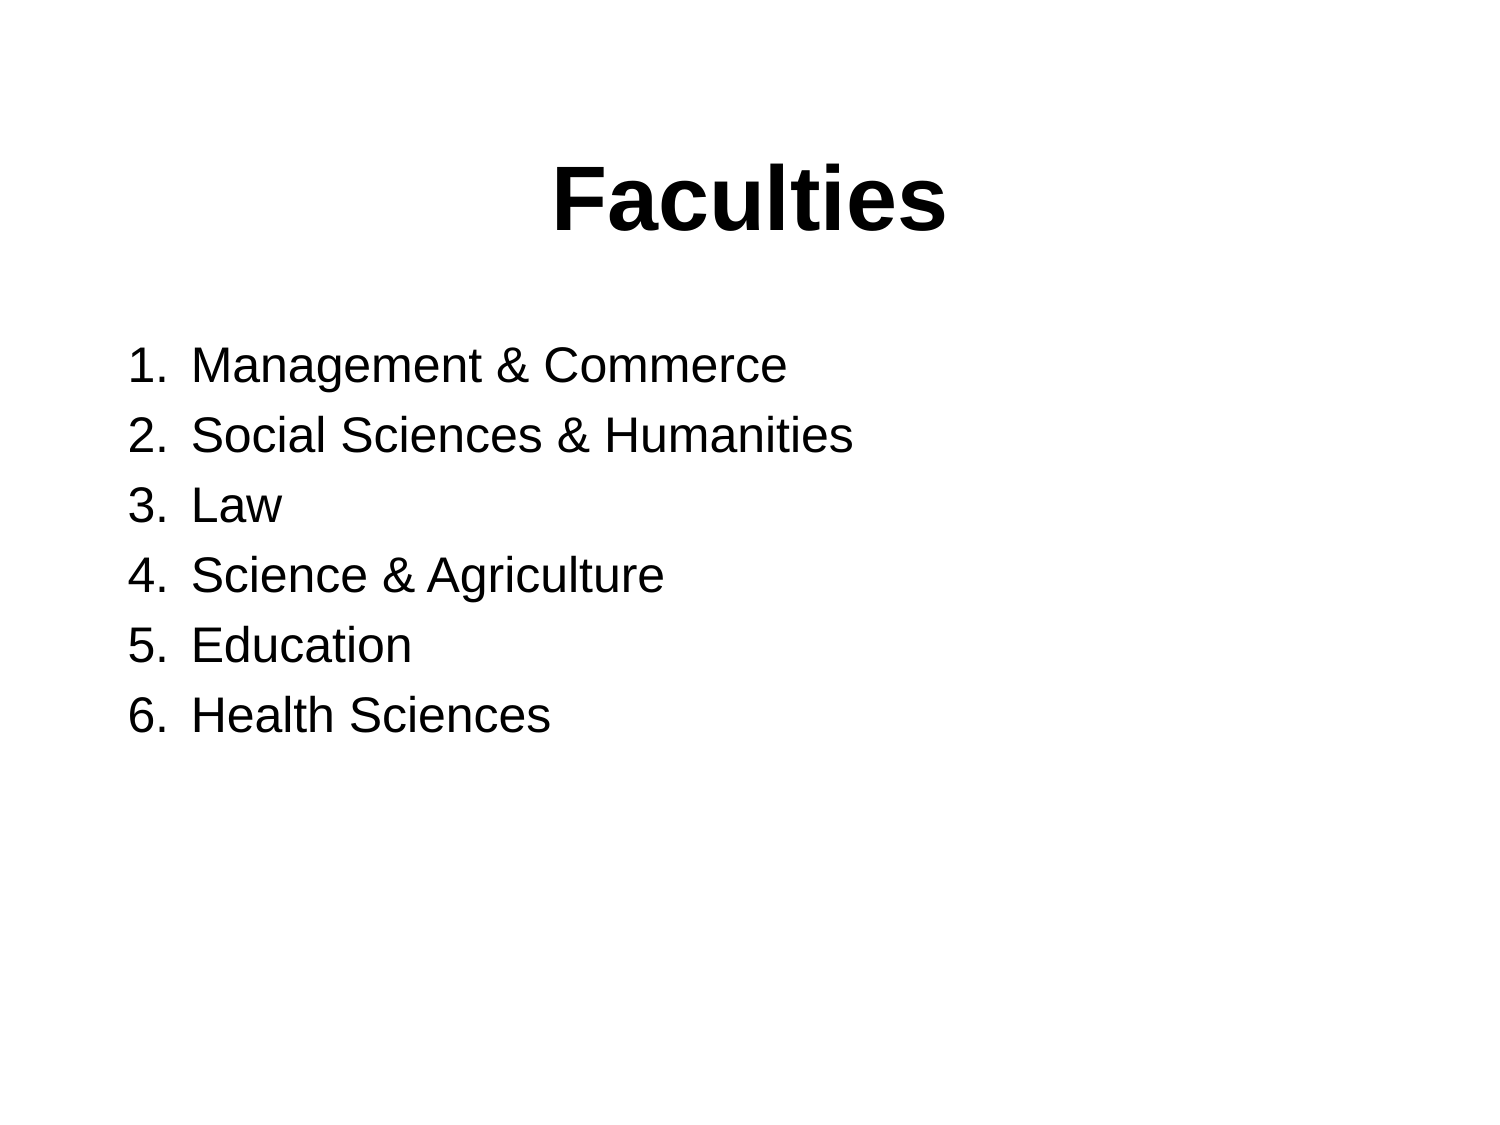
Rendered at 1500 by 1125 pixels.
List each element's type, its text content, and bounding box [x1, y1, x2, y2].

title Faculties [112, 99, 1388, 288]
list Management & Commerce Social Sciences & Humanities Law Science & Agriculture Education Health Sciences [112, 324, 1388, 1001]
